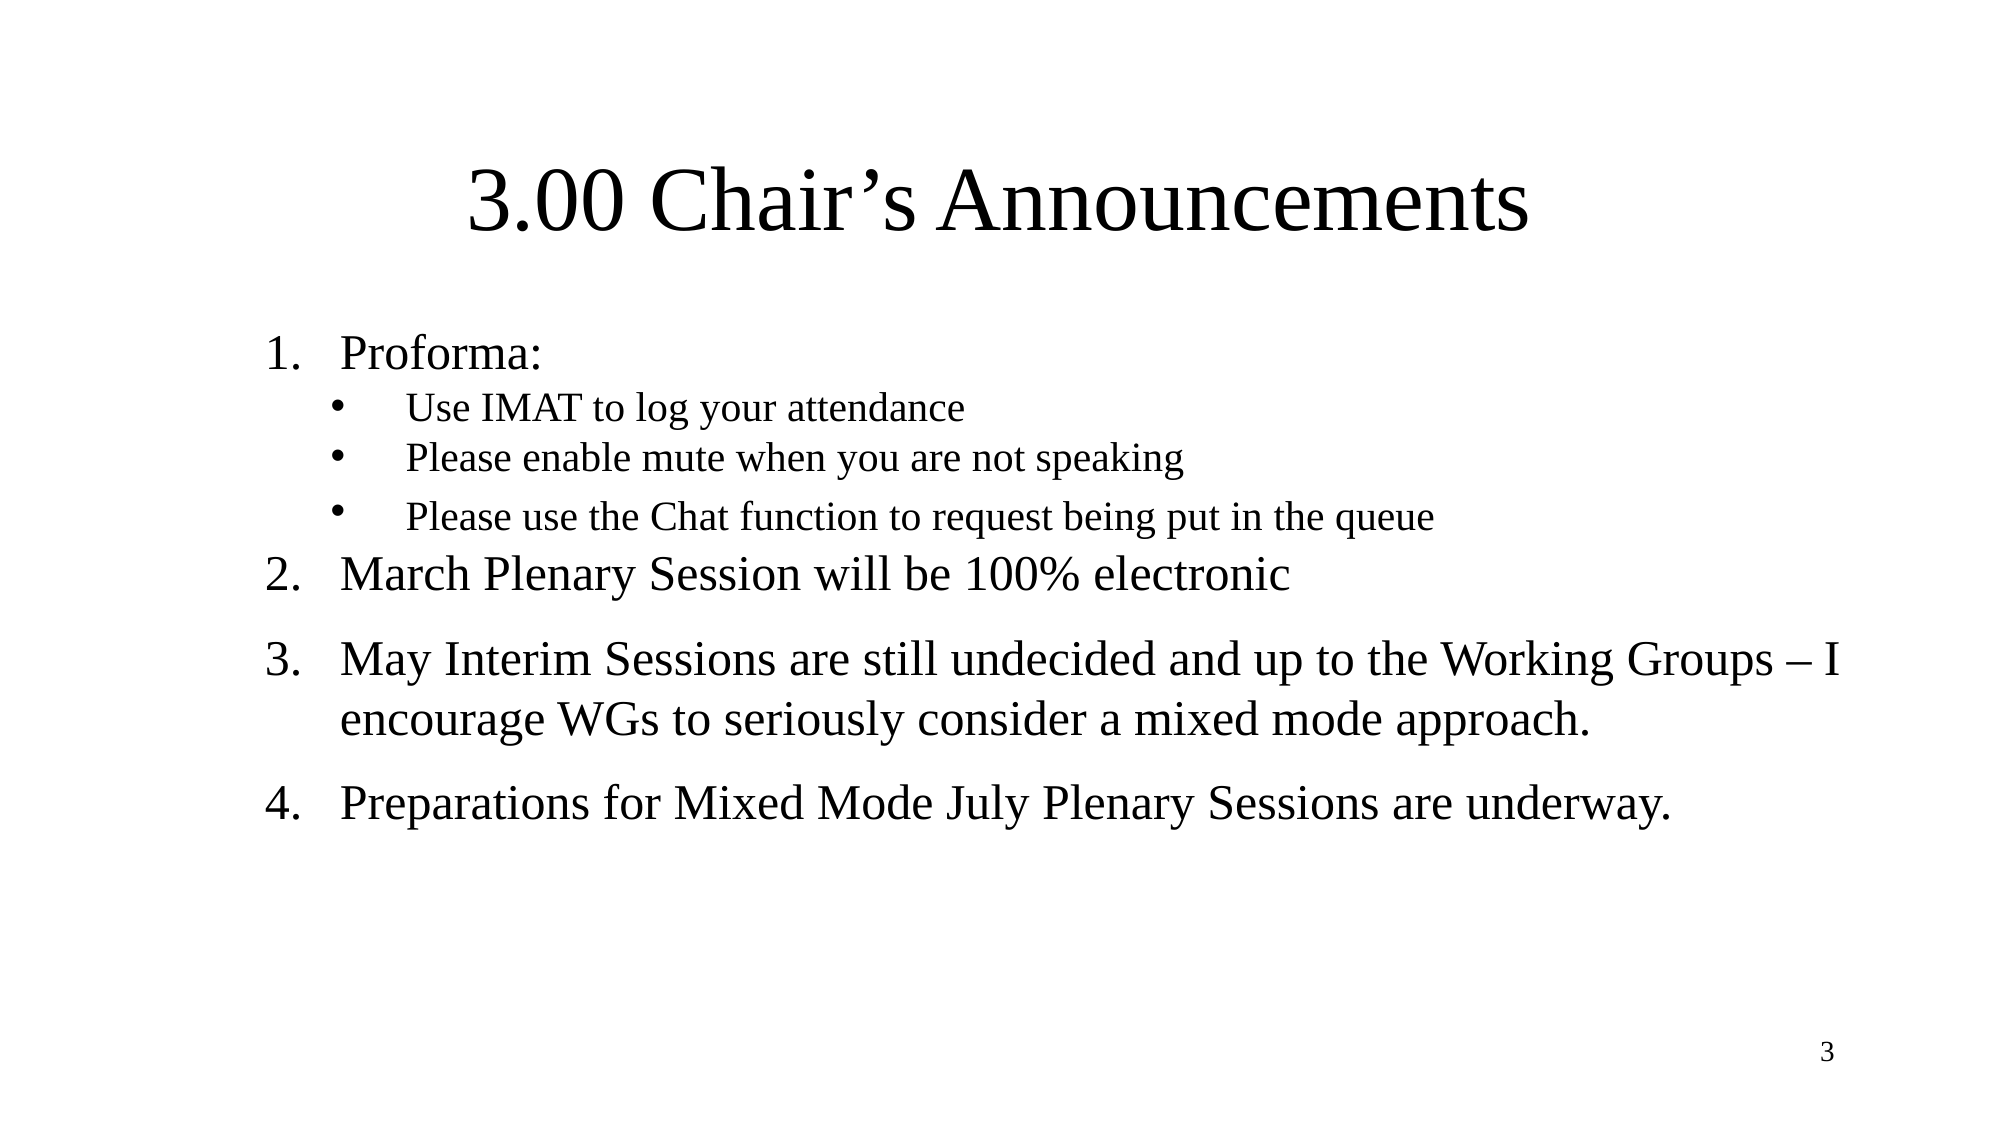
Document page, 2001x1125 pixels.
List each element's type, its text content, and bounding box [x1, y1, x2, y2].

title 3.00 Chair’s Announcements [149, 99, 1851, 288]
slide_number 3 [1433, 1024, 1851, 1101]
list Proforma: Use IMAT to log your attendance Please enable mute when you are not speaking Please use the Chat function to request being put in the queue March Plenary Session will be 100% electronic May Interim Sessions are still undecided and up to the Working Groups – I encourage WGs to seriously consider a mixed mode approach. Preparations for Mixed Mode July Plenary Sessions are underway. [174, 312, 1901, 988]
